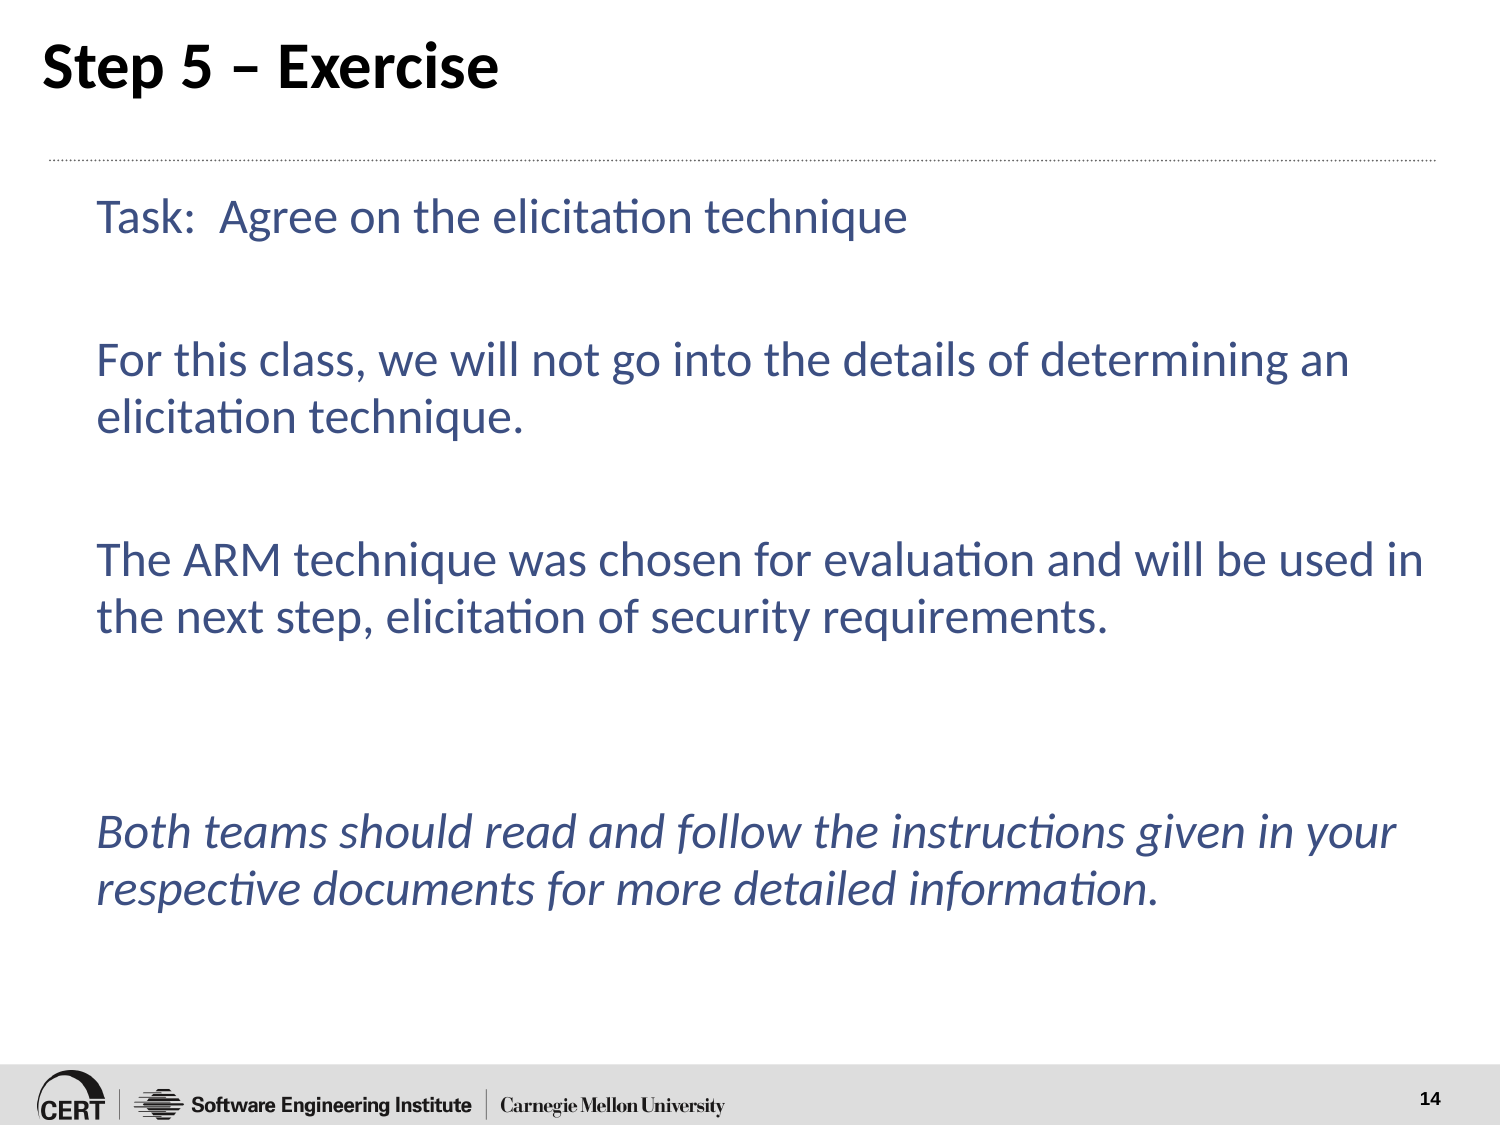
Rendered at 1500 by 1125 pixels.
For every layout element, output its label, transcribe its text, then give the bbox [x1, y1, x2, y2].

list Task: Agree on the elicitation technique For this class, we will not go into the details of determining an elicitation technique. The ARM technique was chosen for evaluation and will be used in the next step, elicitation of security requirements. Both teams should read and follow the instructions given in your respective documents for more detailed information. [49, 187, 1438, 1001]
picture [37, 1069, 725, 1122]
title Step 5 – Exercise [42, 37, 1434, 155]
